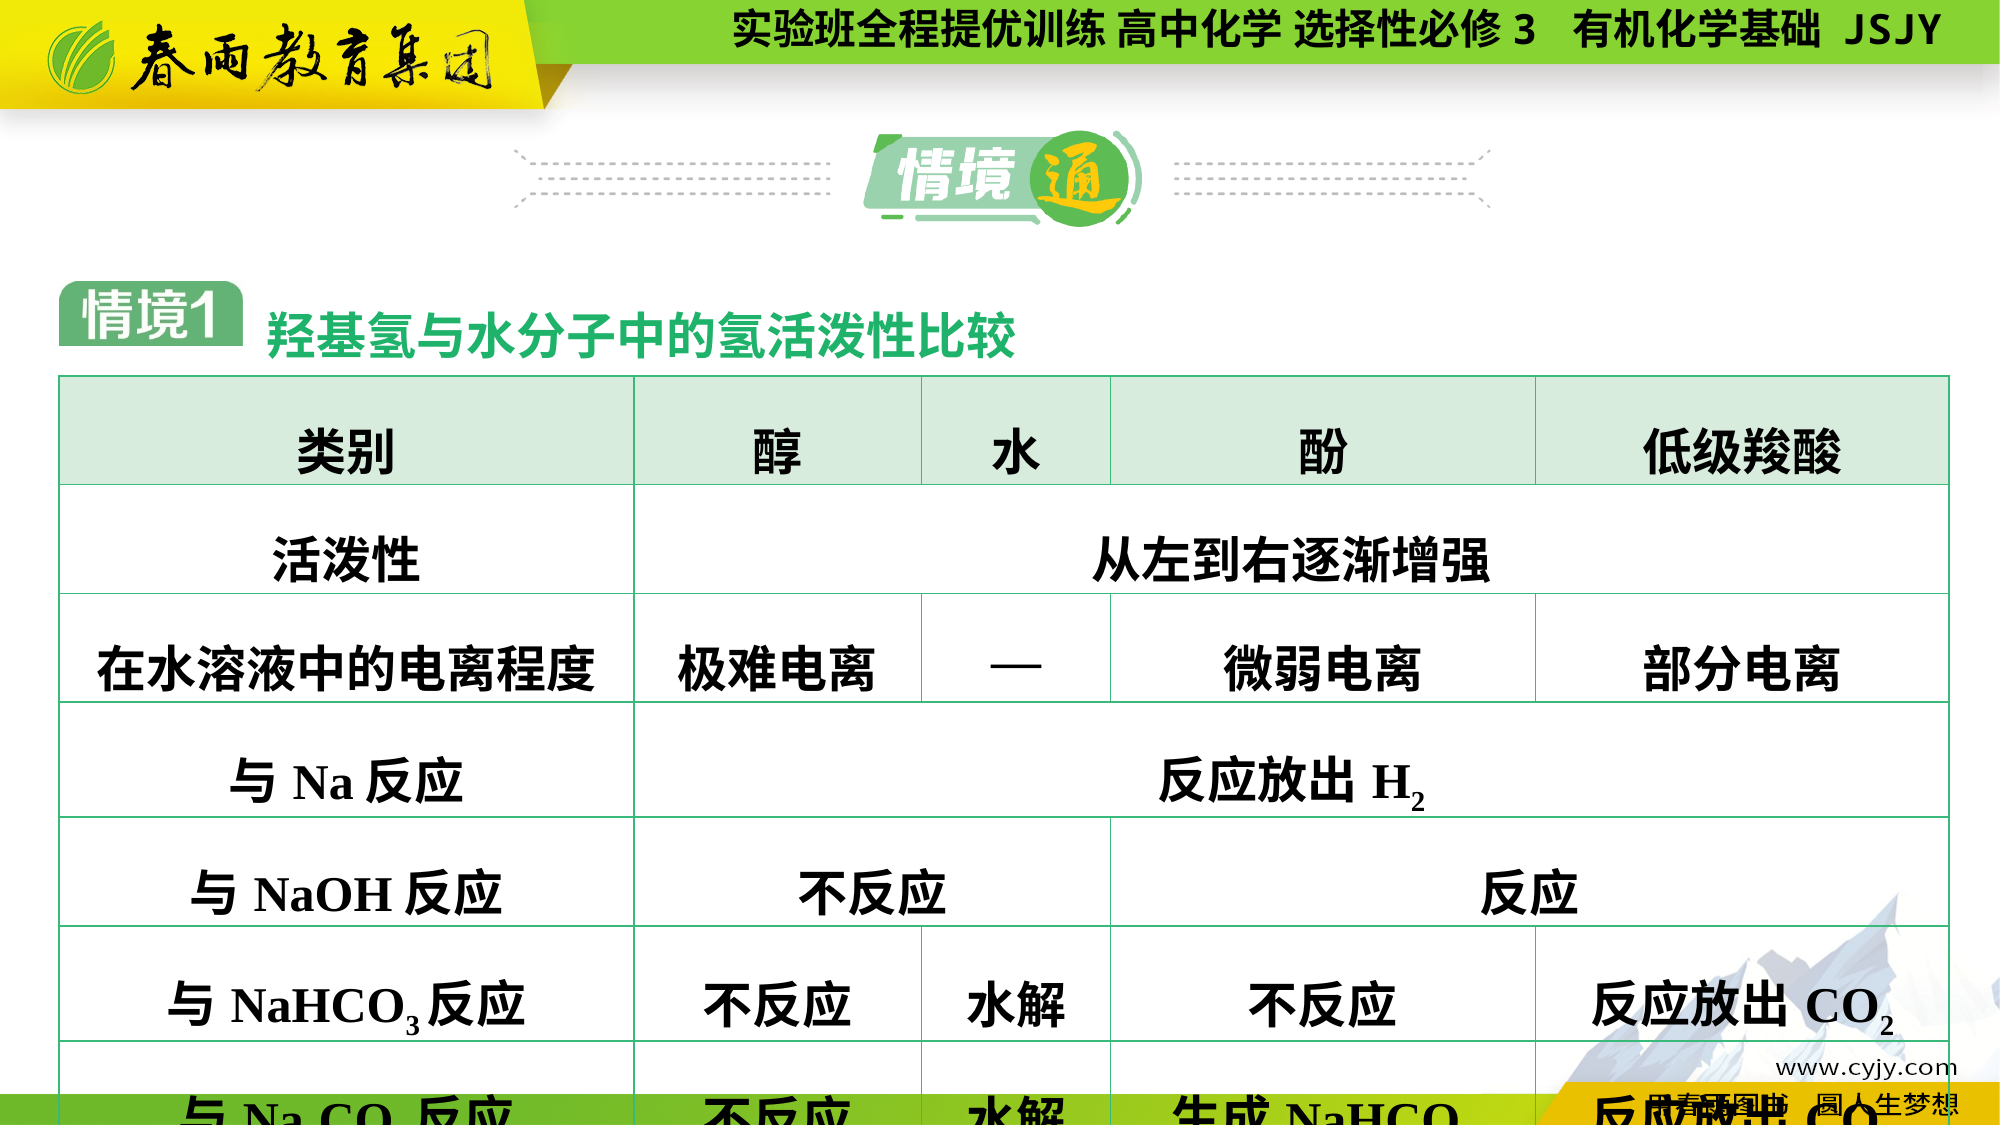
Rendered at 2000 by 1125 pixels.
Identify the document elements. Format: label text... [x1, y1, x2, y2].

table_cell 水解 [922, 1042, 1110, 1125]
table_cell 微弱电离 [1111, 594, 1535, 701]
table_cell 不反应 [635, 818, 1110, 925]
table_cell 在水溶液中的电离程度 [60, 594, 633, 701]
table_cell 与Na2CO3反应 [60, 1042, 633, 1125]
table_cell 活泼性 [60, 485, 633, 593]
table_cell 从左到右逐渐增强 [635, 485, 1948, 593]
table_cell 部分电离 [1536, 594, 1948, 701]
table_cell 生成NaHCO3 [1111, 1042, 1535, 1125]
table_cell 极难电离 [635, 594, 921, 701]
table_cell 不反应 [1111, 927, 1535, 1040]
table_cell 与Na反应 [60, 703, 633, 816]
table_cell — [922, 594, 1110, 701]
table_header 醇 [635, 377, 921, 484]
table_cell 反应放出H2 [635, 703, 1948, 816]
table_header 低级羧酸 [1536, 377, 1948, 484]
table_cell 不反应 [635, 1042, 921, 1125]
table_header 水 [922, 377, 1110, 484]
table_cell 与NaHCO3反应 [60, 927, 633, 1040]
table_header 酚 [1111, 377, 1535, 484]
table_cell 反应 [1111, 818, 1948, 925]
table_cell 不反应 [635, 927, 921, 1040]
table_cell 反应放出CO2 [1536, 927, 1948, 1040]
table_header 类别 [60, 377, 633, 484]
table_cell 水解 [922, 927, 1110, 1040]
picture [0, 0, 2000, 1125]
list 羟基氢与水分子中的氢活泼性比较 [59, 267, 1944, 362]
table_cell 反应放出CO2 [1536, 1042, 1948, 1125]
table_cell 与NaOH反应 [60, 818, 633, 925]
